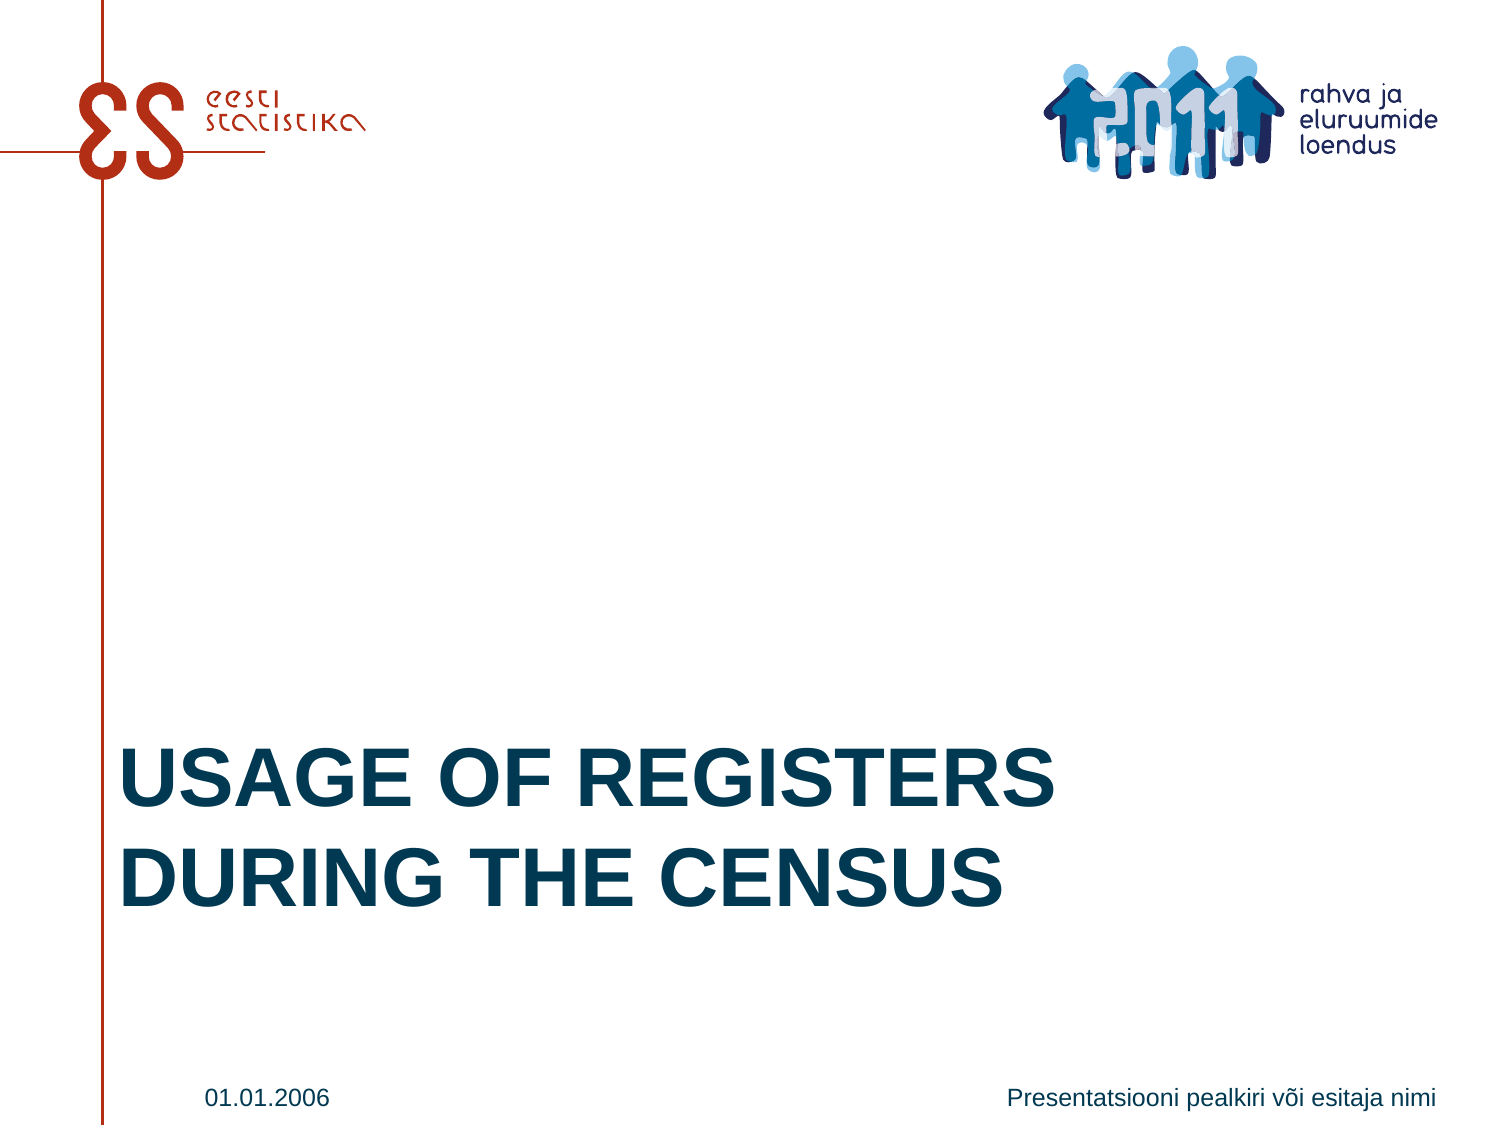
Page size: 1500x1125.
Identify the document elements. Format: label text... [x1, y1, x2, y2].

title Usage of registers during the census [118, 722, 1394, 947]
footer 01.01.2006 [204, 1087, 680, 1125]
